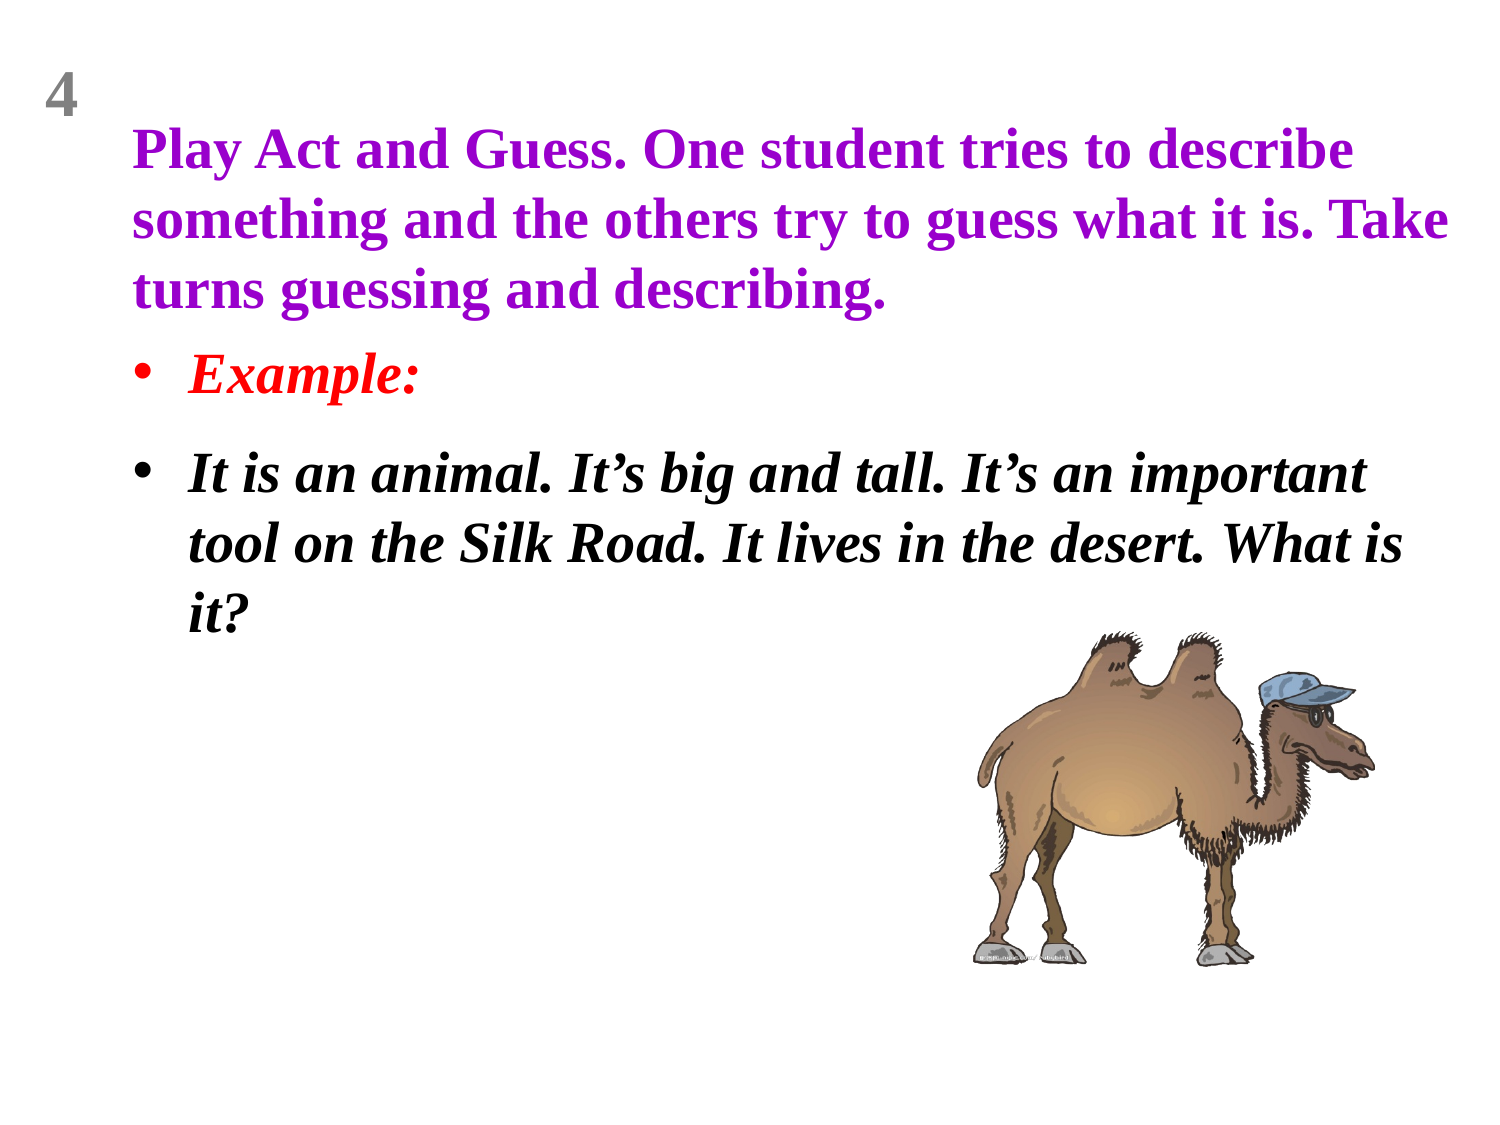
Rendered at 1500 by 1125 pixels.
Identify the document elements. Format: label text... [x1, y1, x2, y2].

text_box It is an animal. It’s big and tall. It’s an important tool on the Silk Road. It lives in the desert. What is it? [117, 426, 1429, 699]
text_box Play Act and Guess. One student tries to describe something and the others try to guess what it is. Take turns guessing and describing. [117, 102, 1500, 328]
picture [972, 631, 1375, 967]
text_box 4 [5, 42, 118, 138]
text_box Example: [117, 327, 1406, 423]
